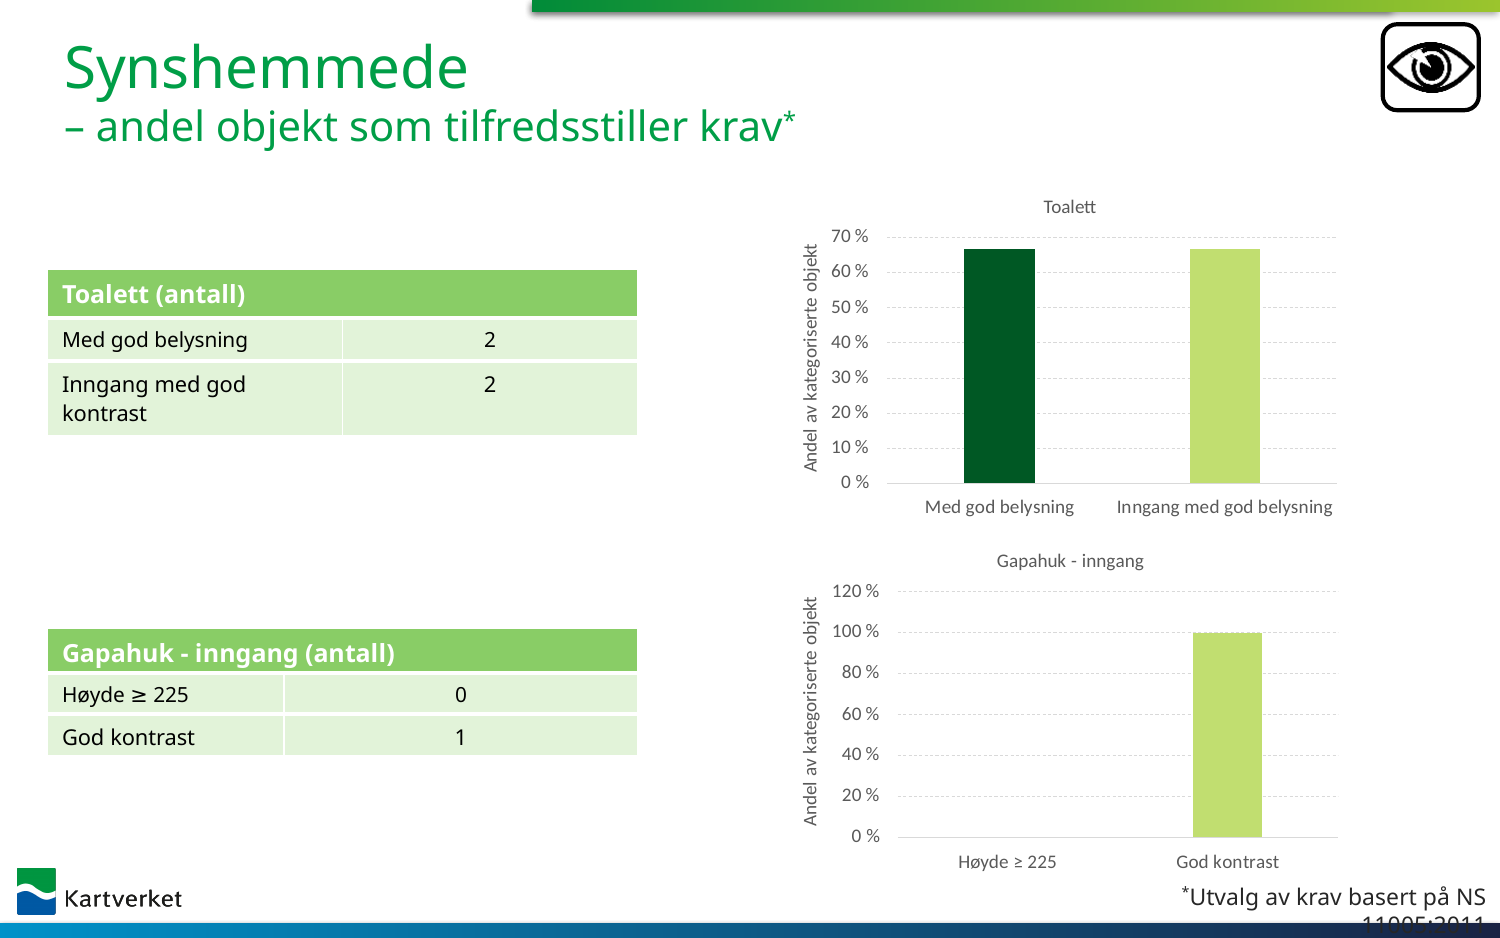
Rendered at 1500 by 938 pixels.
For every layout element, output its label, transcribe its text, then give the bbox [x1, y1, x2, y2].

picture [791, 541, 1349, 880]
table_cell Inngang med god kontrast [48, 363, 342, 435]
table_header Gapahuk - inngang (antall) [48, 629, 637, 671]
table_cell 1 [285, 716, 637, 755]
text_box *Utvalg av krav basert på NS 11005:2011 [1068, 873, 1500, 938]
text_box Synshemmede – andel objekt som tilfredsstiller krav* [49, 24, 1431, 158]
table_cell Høyde ≥ 225 [48, 675, 283, 712]
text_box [1382, 24, 1480, 111]
picture [791, 187, 1348, 526]
table_cell Med god belysning [48, 320, 342, 359]
table_cell 2 [343, 320, 637, 359]
table_cell 2 [343, 363, 637, 435]
table_header Toalett (antall) [48, 270, 637, 316]
table_cell God kontrast [48, 716, 283, 755]
table_cell 0 [285, 675, 637, 712]
